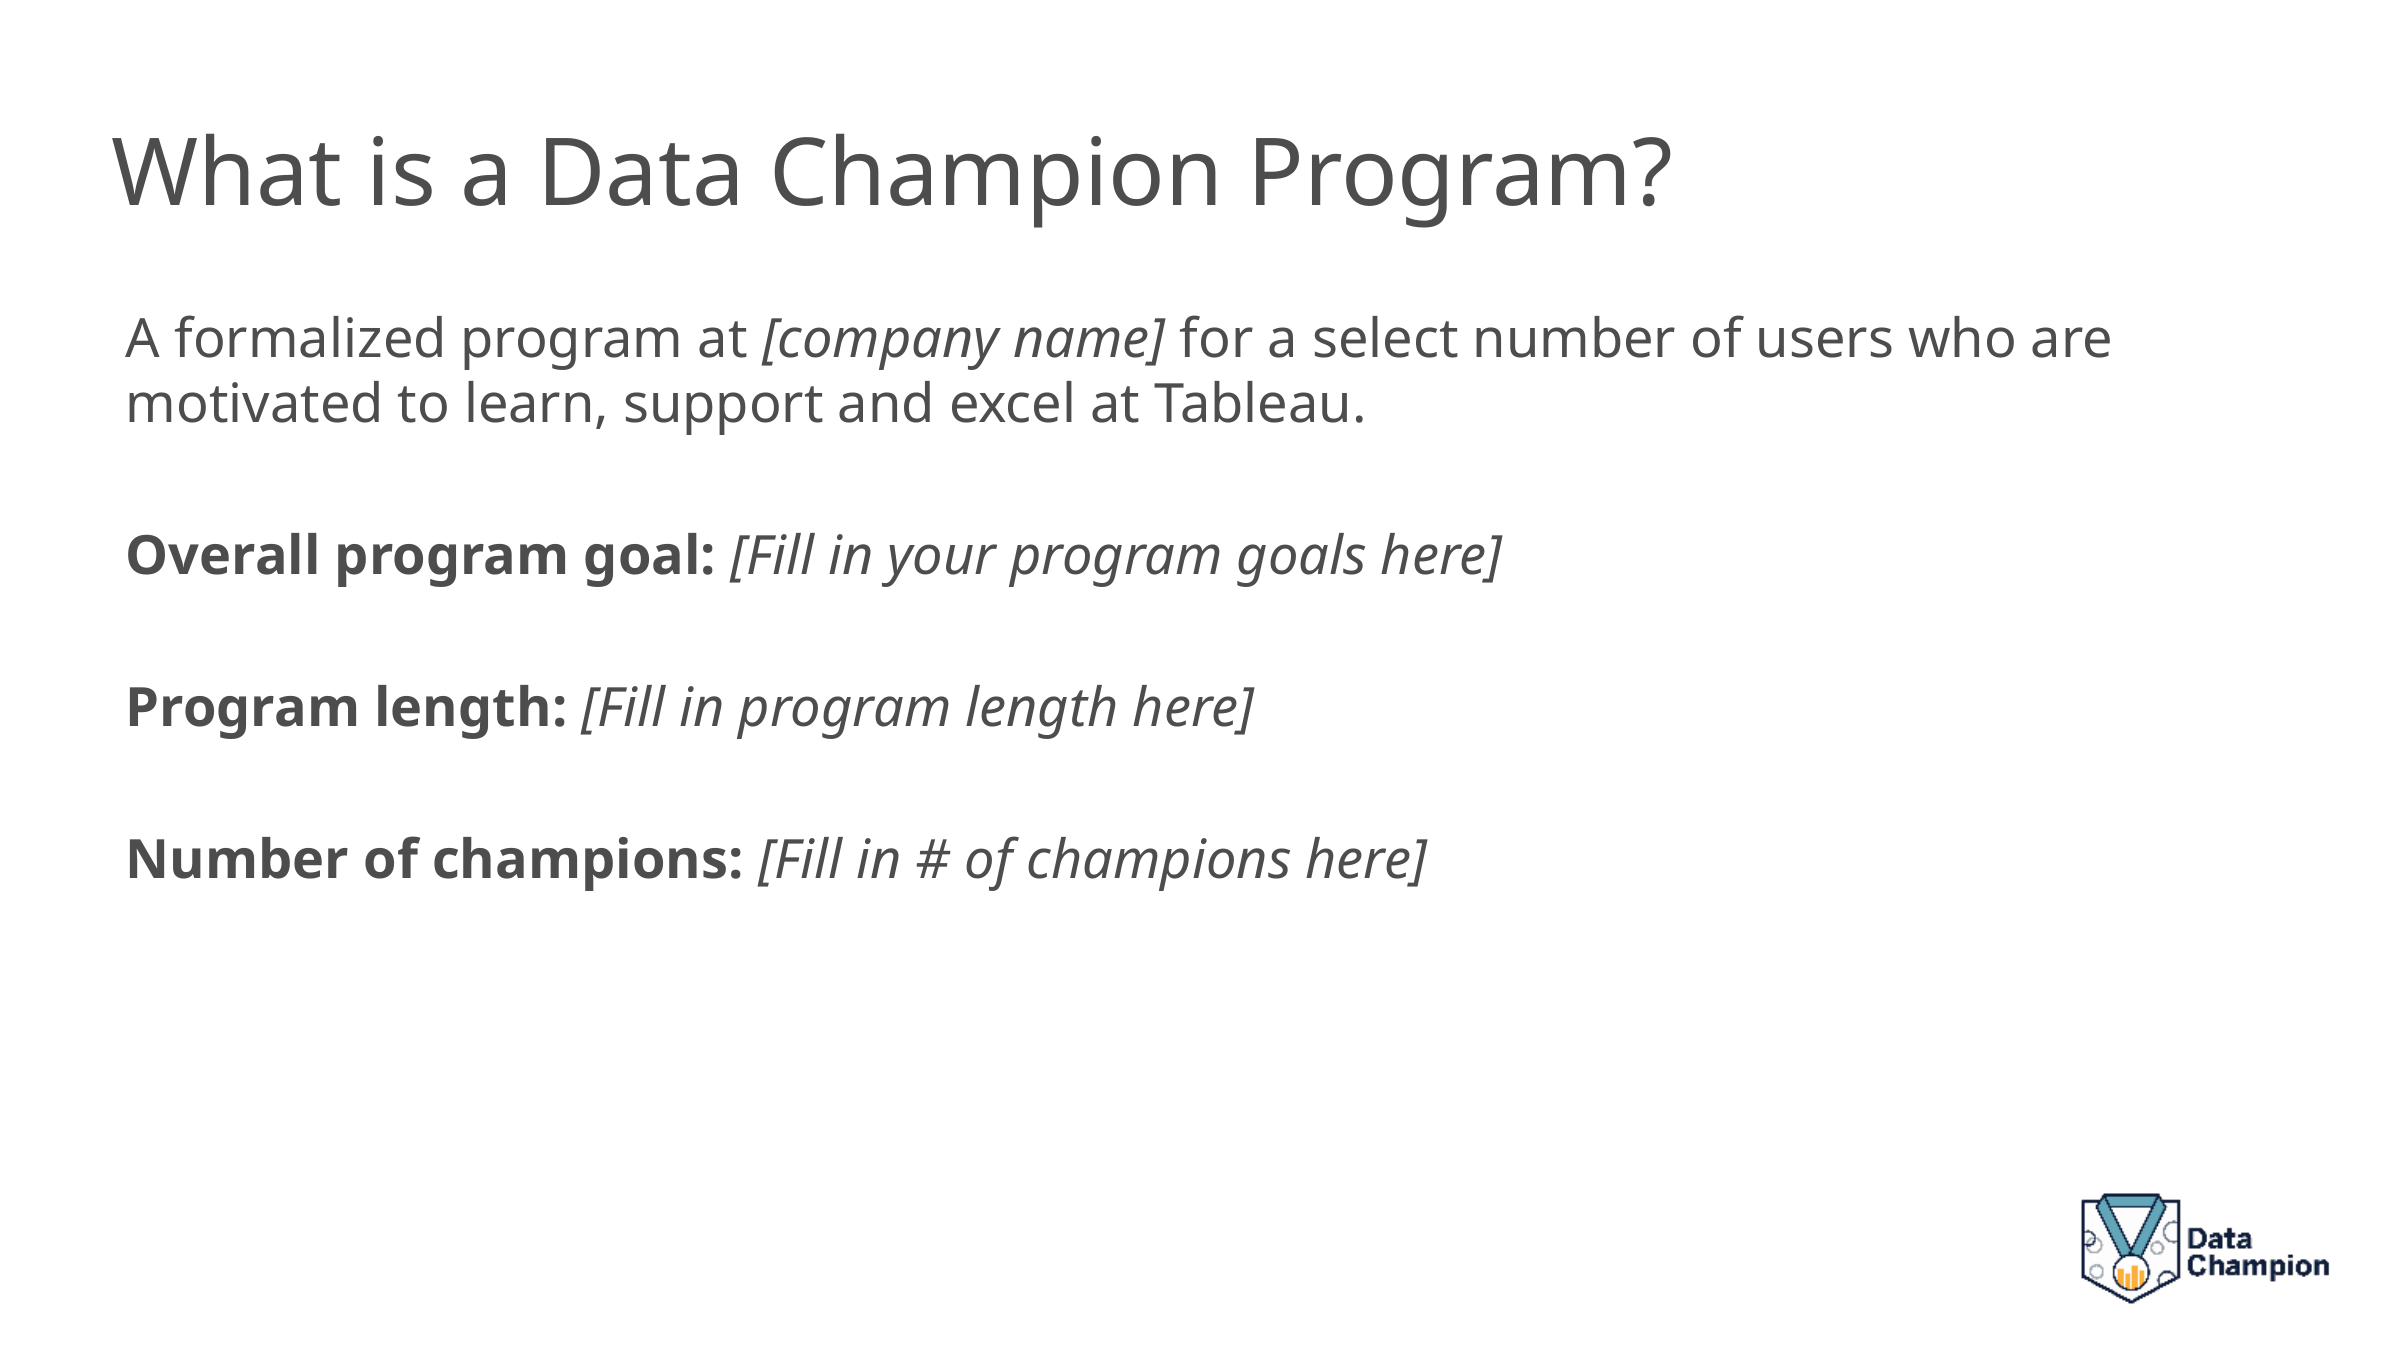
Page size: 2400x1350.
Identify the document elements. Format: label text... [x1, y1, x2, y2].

text_box What is a Data Champion Program? [111, 133, 2289, 224]
picture [2060, 1185, 2352, 1313]
